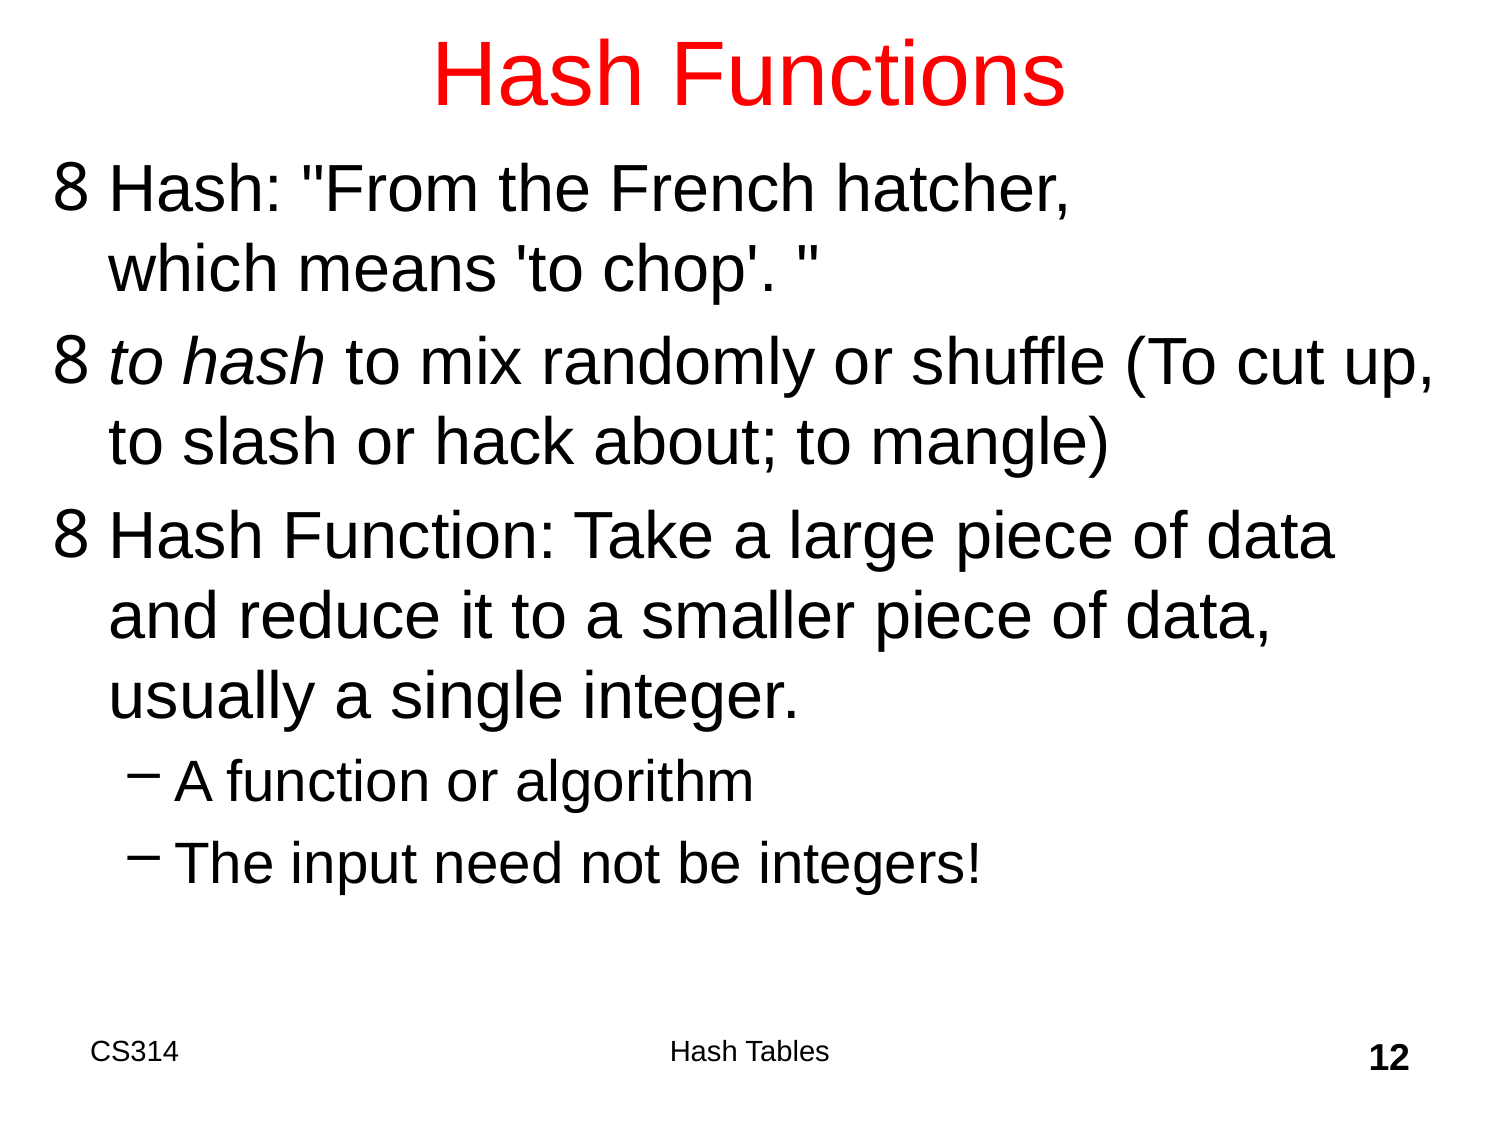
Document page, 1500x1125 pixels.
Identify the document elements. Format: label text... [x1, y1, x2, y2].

list Hash: "From the French hatcher, which means 'to chop'. " to hash to mix randomly or shuffle (To cut up, to slash or hack about; to mangle) Hash Function: Take a large piece of data and reduce it to a smaller piece of data, usually a single integer. A function or algorithm The input need not be integers! [37, 137, 1463, 1038]
title Hash Functions [112, 0, 1388, 137]
footer Hash Tables [462, 1038, 1038, 1101]
slide_number 12 [1112, 1038, 1426, 1101]
slide_number CS314 [74, 1038, 451, 1101]
